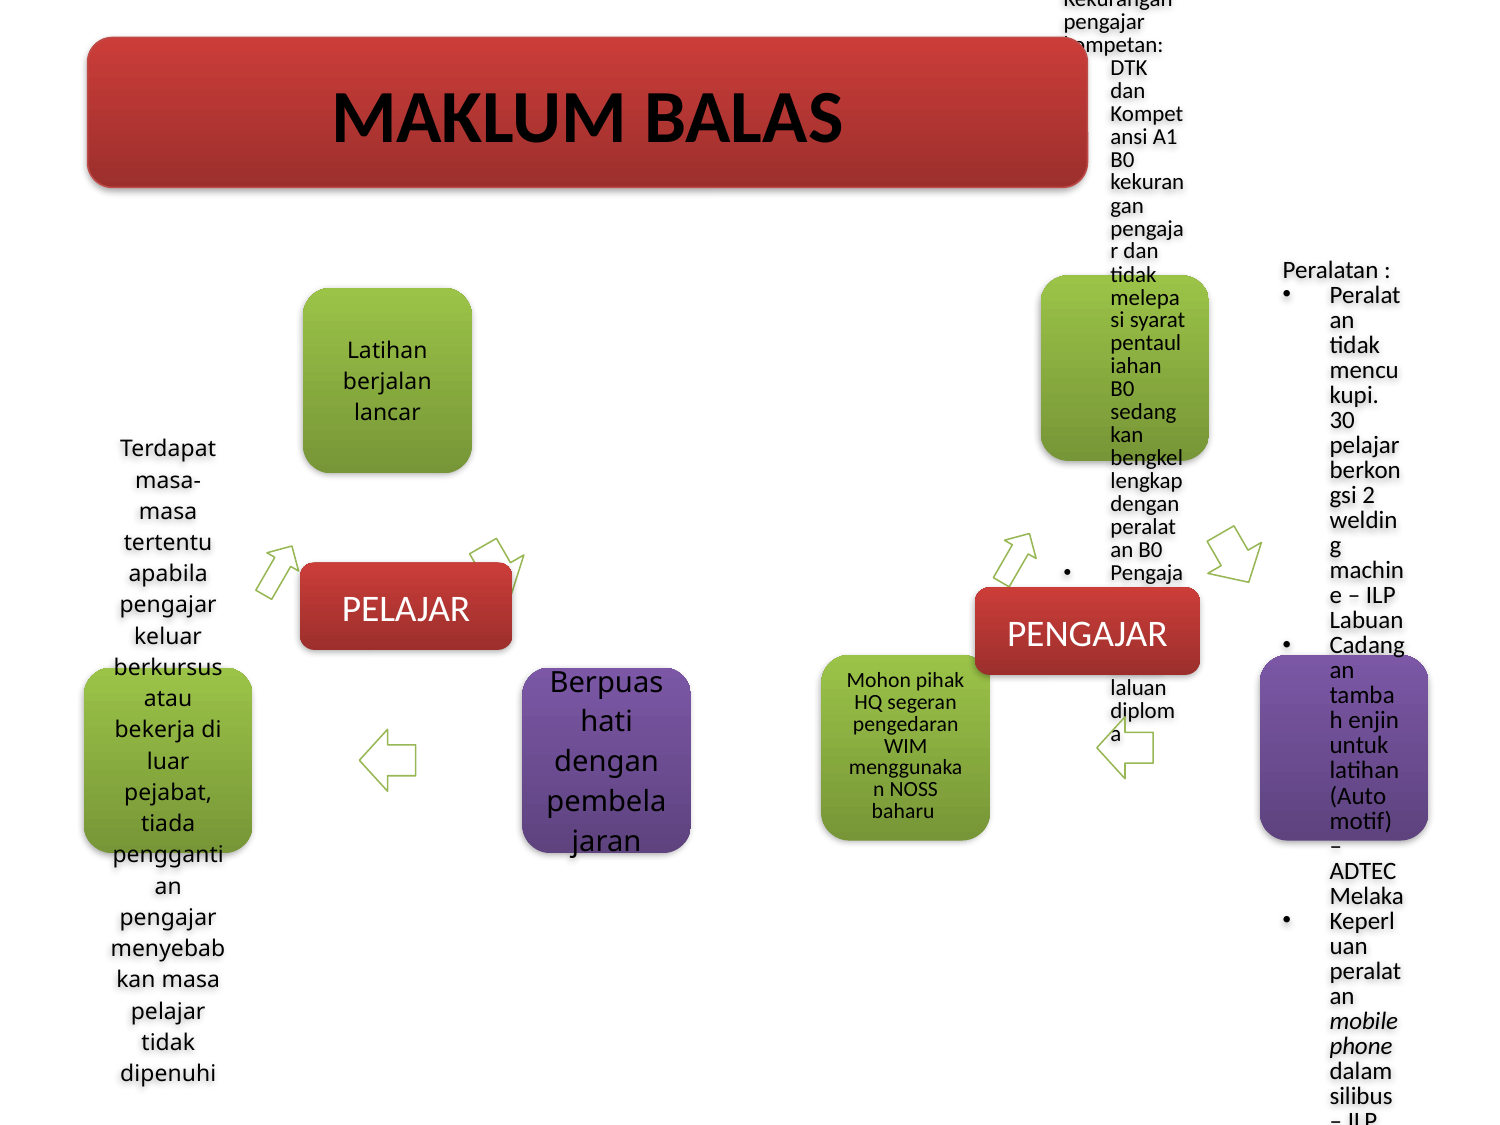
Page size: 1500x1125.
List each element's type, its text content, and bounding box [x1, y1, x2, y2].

text_box MAKLUM BALAS [86, 36, 1089, 189]
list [49, 262, 726, 1006]
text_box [787, 249, 1463, 993]
